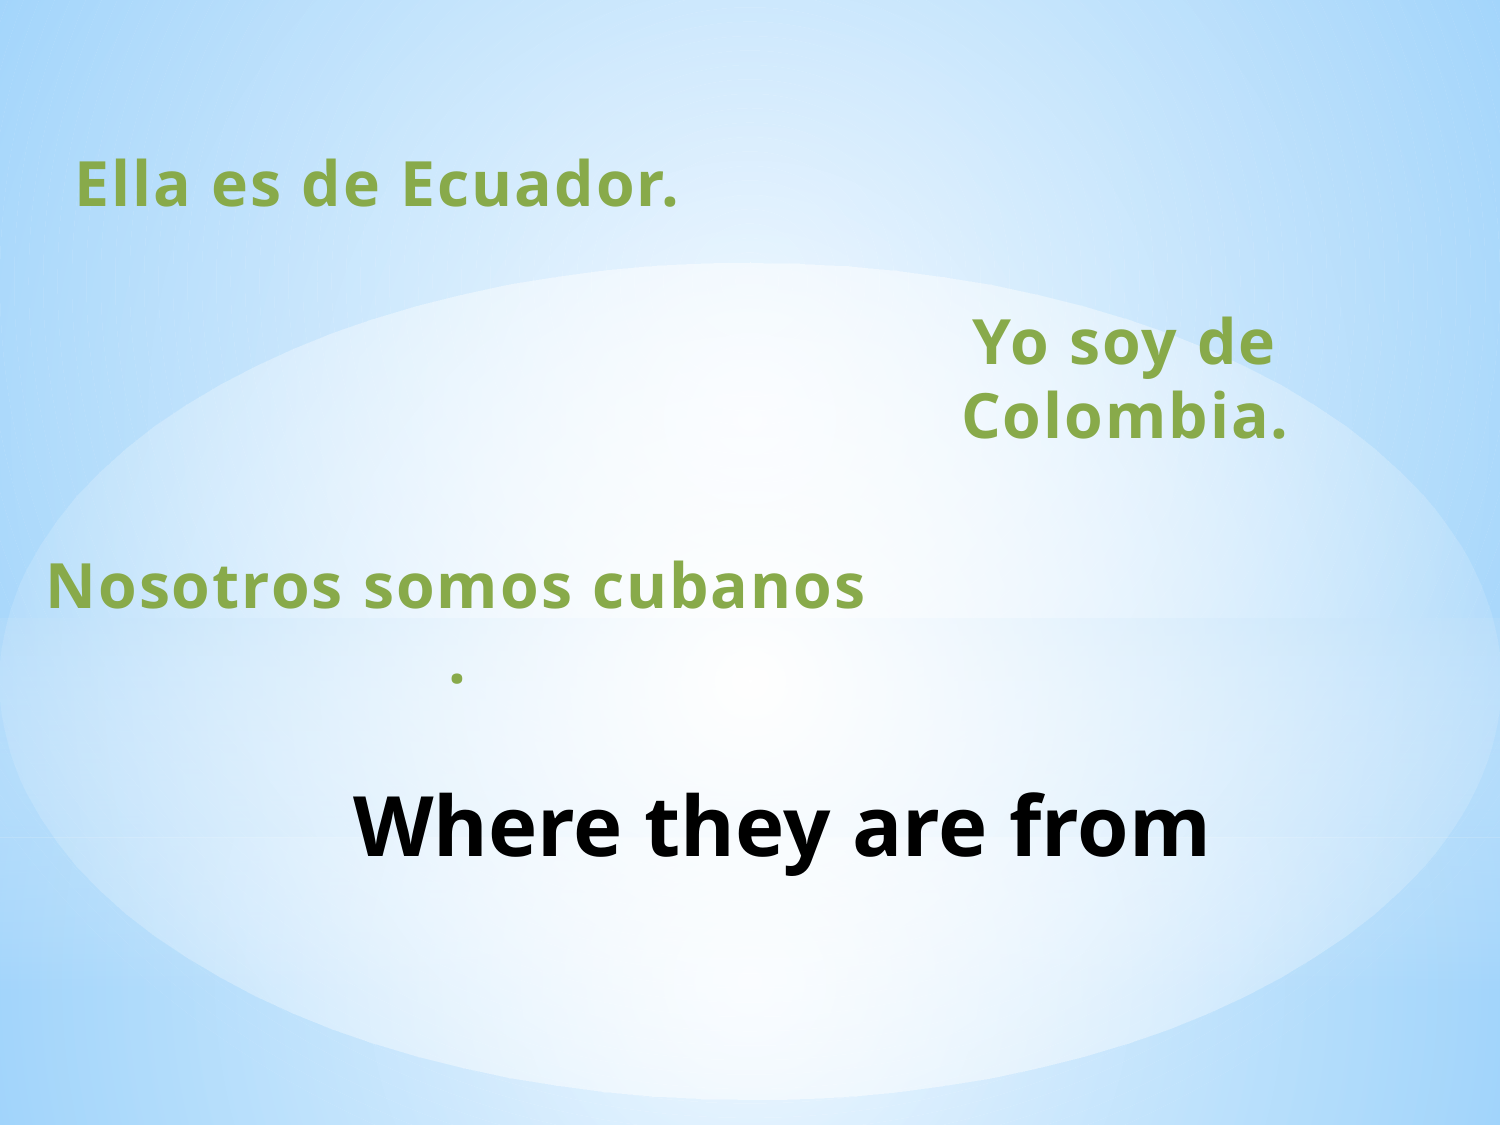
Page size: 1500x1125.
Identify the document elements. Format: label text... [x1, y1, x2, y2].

text_box Yo soy de Colombia. [802, 294, 1448, 459]
text_box Ella es de Ecuador. [55, 136, 700, 227]
text_box Nosotros somos cubanos . [22, 538, 892, 704]
text_box Where they are from [338, 765, 1227, 881]
